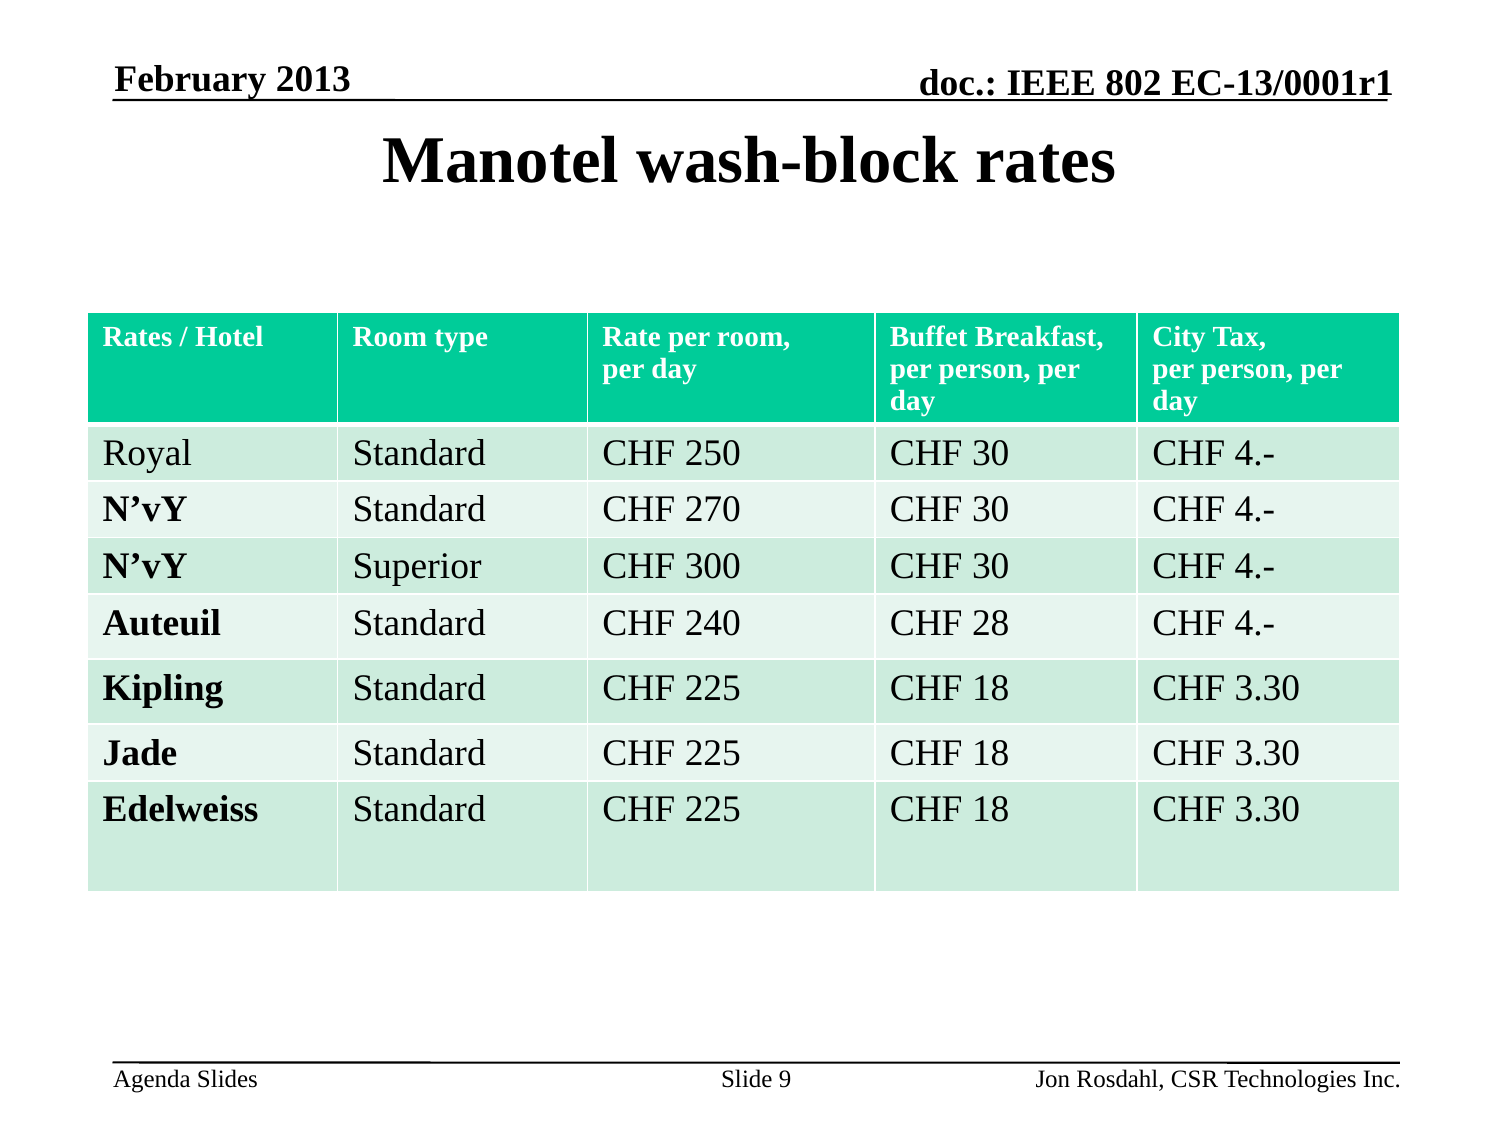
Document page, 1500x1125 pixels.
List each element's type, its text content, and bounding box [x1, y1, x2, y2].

table_cell CHF 30 [876, 538, 1136, 593]
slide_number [114, 54, 423, 100]
table_cell CHF 250 [588, 427, 874, 480]
table_cell CHF 4.- [1138, 427, 1399, 480]
table_cell CHF 30 [876, 427, 1136, 480]
table_cell CHF 4.- [1138, 538, 1399, 593]
table_cell CHF 4.- [1138, 595, 1399, 658]
table_header Rate per room, per day [588, 313, 874, 422]
table_cell CHF 225 [588, 725, 874, 780]
table_cell Superior [338, 538, 587, 593]
table_cell CHF 225 [588, 660, 874, 723]
table_cell N’vY [88, 482, 337, 537]
slide_number Slide 9 [712, 1061, 800, 1123]
title Manotel wash-block rates [112, 112, 1388, 201]
table_cell CHF 225 [588, 782, 874, 891]
table_cell Edelweiss [88, 782, 337, 891]
table_cell CHF 3.30 [1138, 660, 1399, 723]
table_cell CHF 28 [876, 595, 1136, 658]
table_header Buffet Breakfast, per person, per day [876, 313, 1136, 422]
table_header Rates / Hotel [88, 313, 337, 422]
table_header Room type [338, 313, 587, 422]
table_cell Standard [338, 660, 587, 723]
table_cell CHF 18 [876, 725, 1136, 780]
table_cell CHF 30 [876, 482, 1136, 537]
table_header City Tax, per person, per day [1138, 313, 1399, 422]
table_cell CHF 3.30 [1138, 725, 1399, 780]
table_cell CHF 300 [588, 538, 874, 593]
table_cell Standard [338, 595, 587, 658]
table_cell CHF 4.- [1138, 482, 1399, 537]
table_cell CHF 240 [588, 595, 874, 658]
table_cell Standard [338, 782, 587, 891]
footer Jon Rosdahl, CSR Technologies Inc. [878, 1061, 1402, 1093]
table_cell N’vY [88, 538, 337, 593]
table_cell Standard [338, 725, 587, 780]
table_cell Standard [338, 427, 587, 480]
table_cell Jade [88, 725, 337, 780]
table_cell Standard [338, 482, 587, 537]
table_cell Royal [88, 427, 337, 480]
table_cell CHF 270 [588, 482, 874, 537]
table_cell CHF 18 [876, 782, 1136, 891]
table_cell Auteuil [88, 595, 337, 658]
table_cell CHF 3.30 [1138, 782, 1399, 891]
table_cell Kipling [88, 660, 337, 723]
table_cell CHF 18 [876, 660, 1136, 723]
